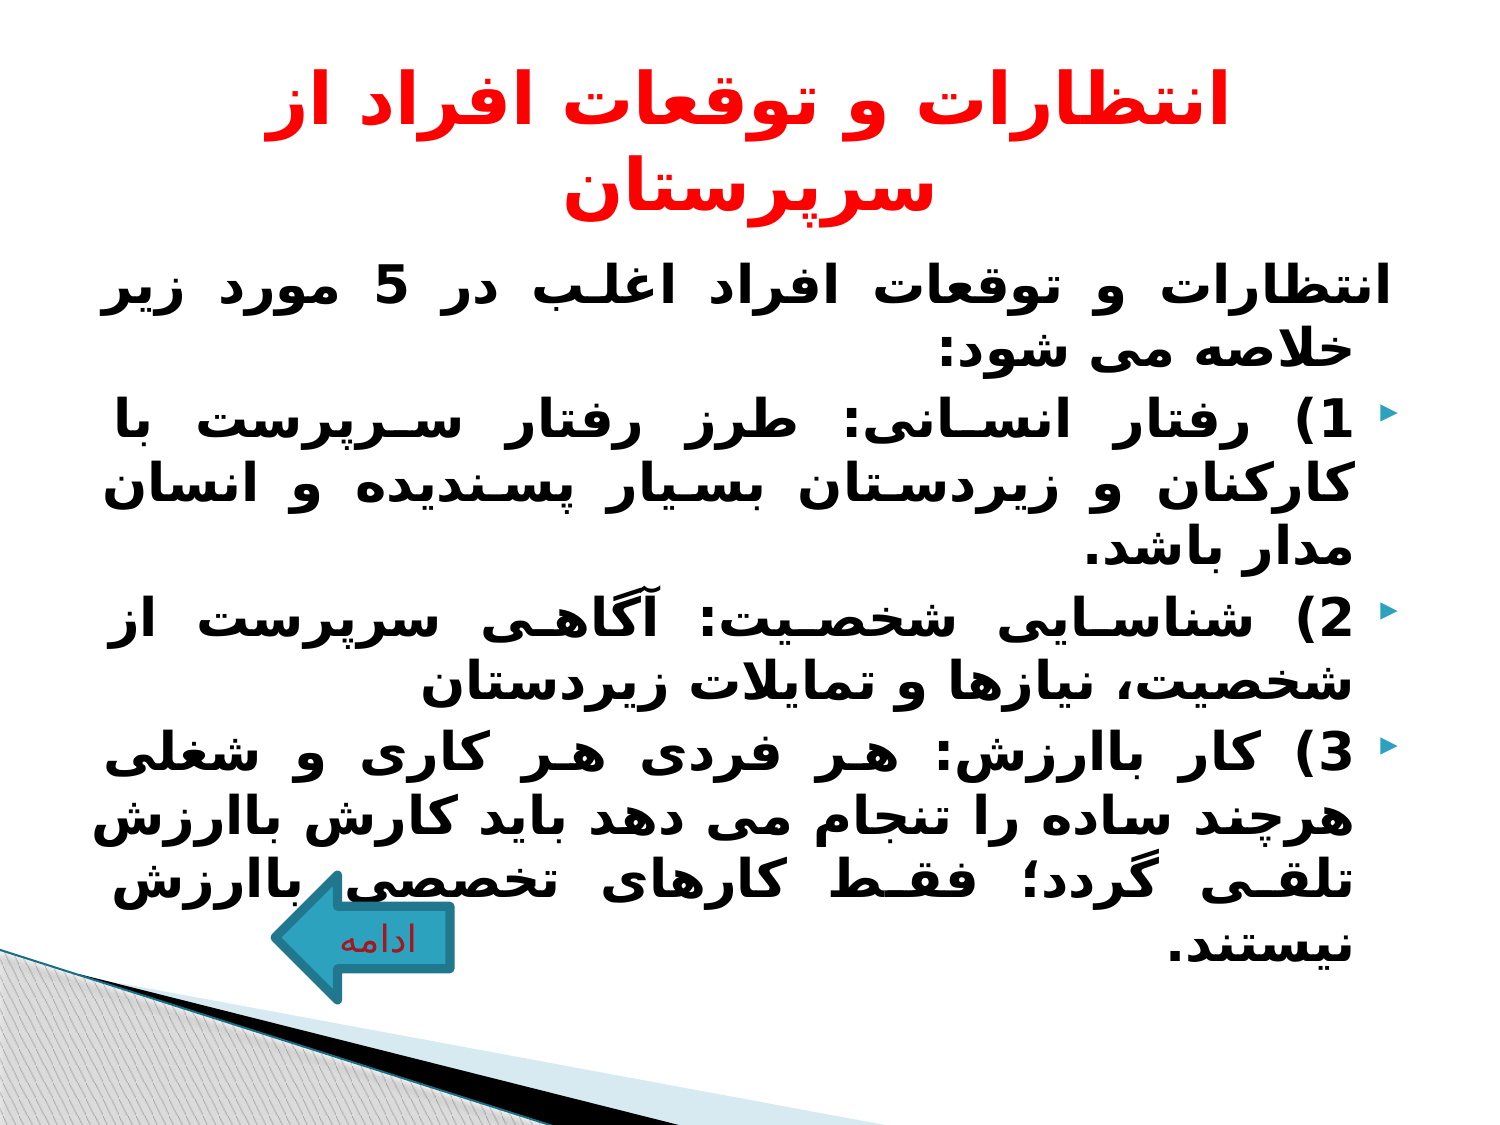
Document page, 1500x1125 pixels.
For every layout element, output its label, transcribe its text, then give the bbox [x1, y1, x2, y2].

list انتظارات و توقعات افراد اغلب در 5 مورد زیر خلاصه می شود: 1) رفتار انسانی: طرز رفتار سرپرست با کارکنان و زیردستان بسیار پسندیده و انسان مدار باشد. 2) شناسایی شخصیت: آگاهی سرپرست از شخصیت، نیازها و تمایلات زیردستان 3) کار باارزش: هر فردی هر کاری و شغلی هرچند ساده را تنجام می دهد باید کارش باارزش تلقی گردد؛ فقط کارهای تخصصی باارزش نیستند. [75, 243, 1425, 986]
text_box ادامه [270, 870, 455, 1005]
title انتظارات و توقعات افراد از سرپرستان [75, 45, 1425, 233]
